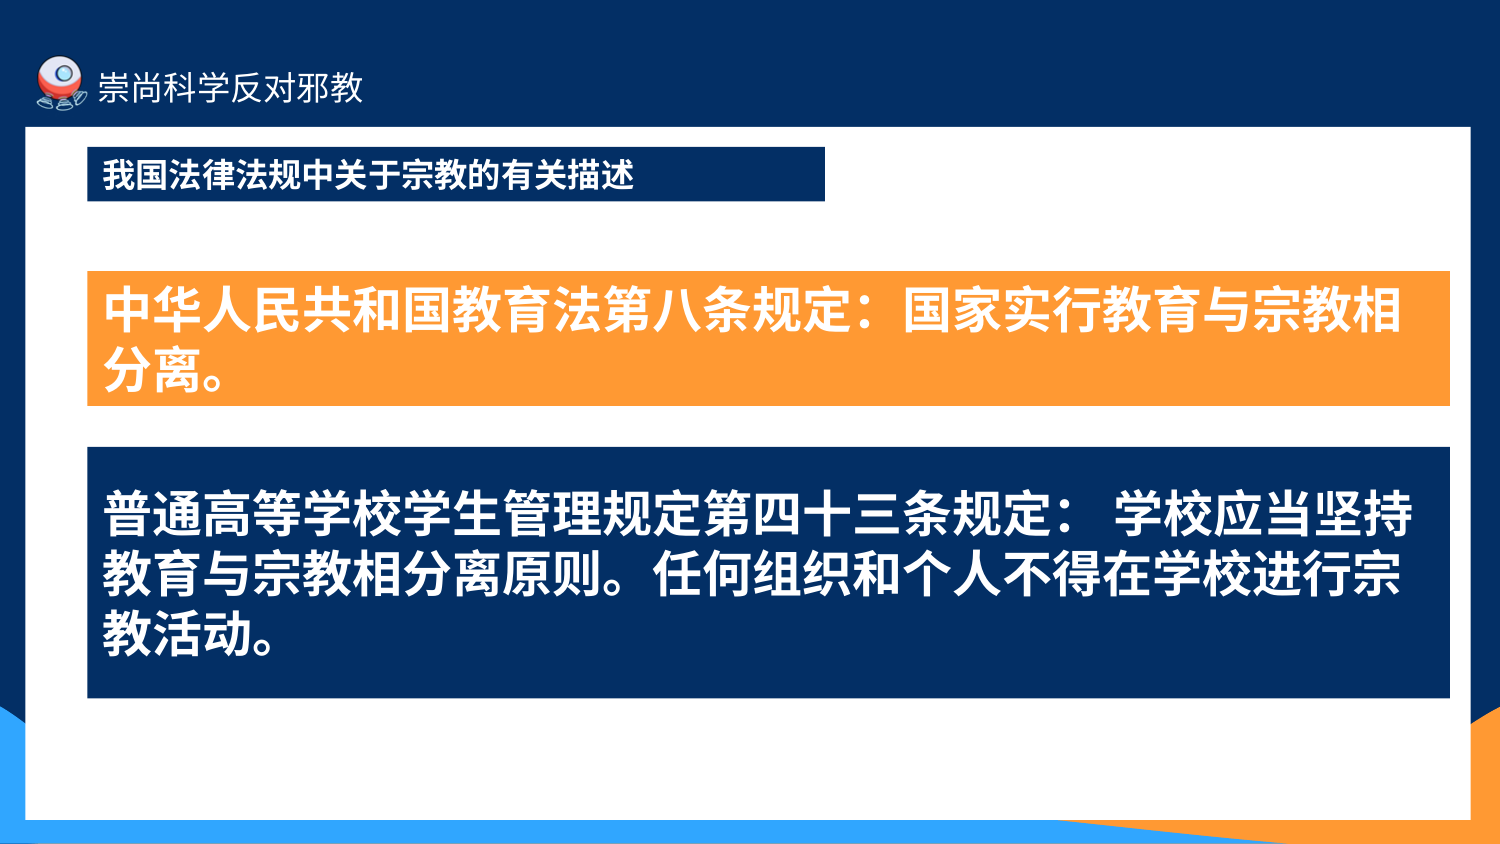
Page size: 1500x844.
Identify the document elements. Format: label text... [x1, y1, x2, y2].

text_box 中华人民共和国教育法第八条规定：国家实行教育与宗教相分离。 [87, 271, 1450, 406]
text_box 我国法律法规中关于宗教的有关描述 [87, 146, 825, 202]
text_box 普通高等学校学生管理规定第四十三条规定： 学校应当坚持教育与宗教相分离原则。任何组织和个人不得在学校进行宗教活动。 [87, 446, 1450, 699]
picture [8, 42, 117, 119]
